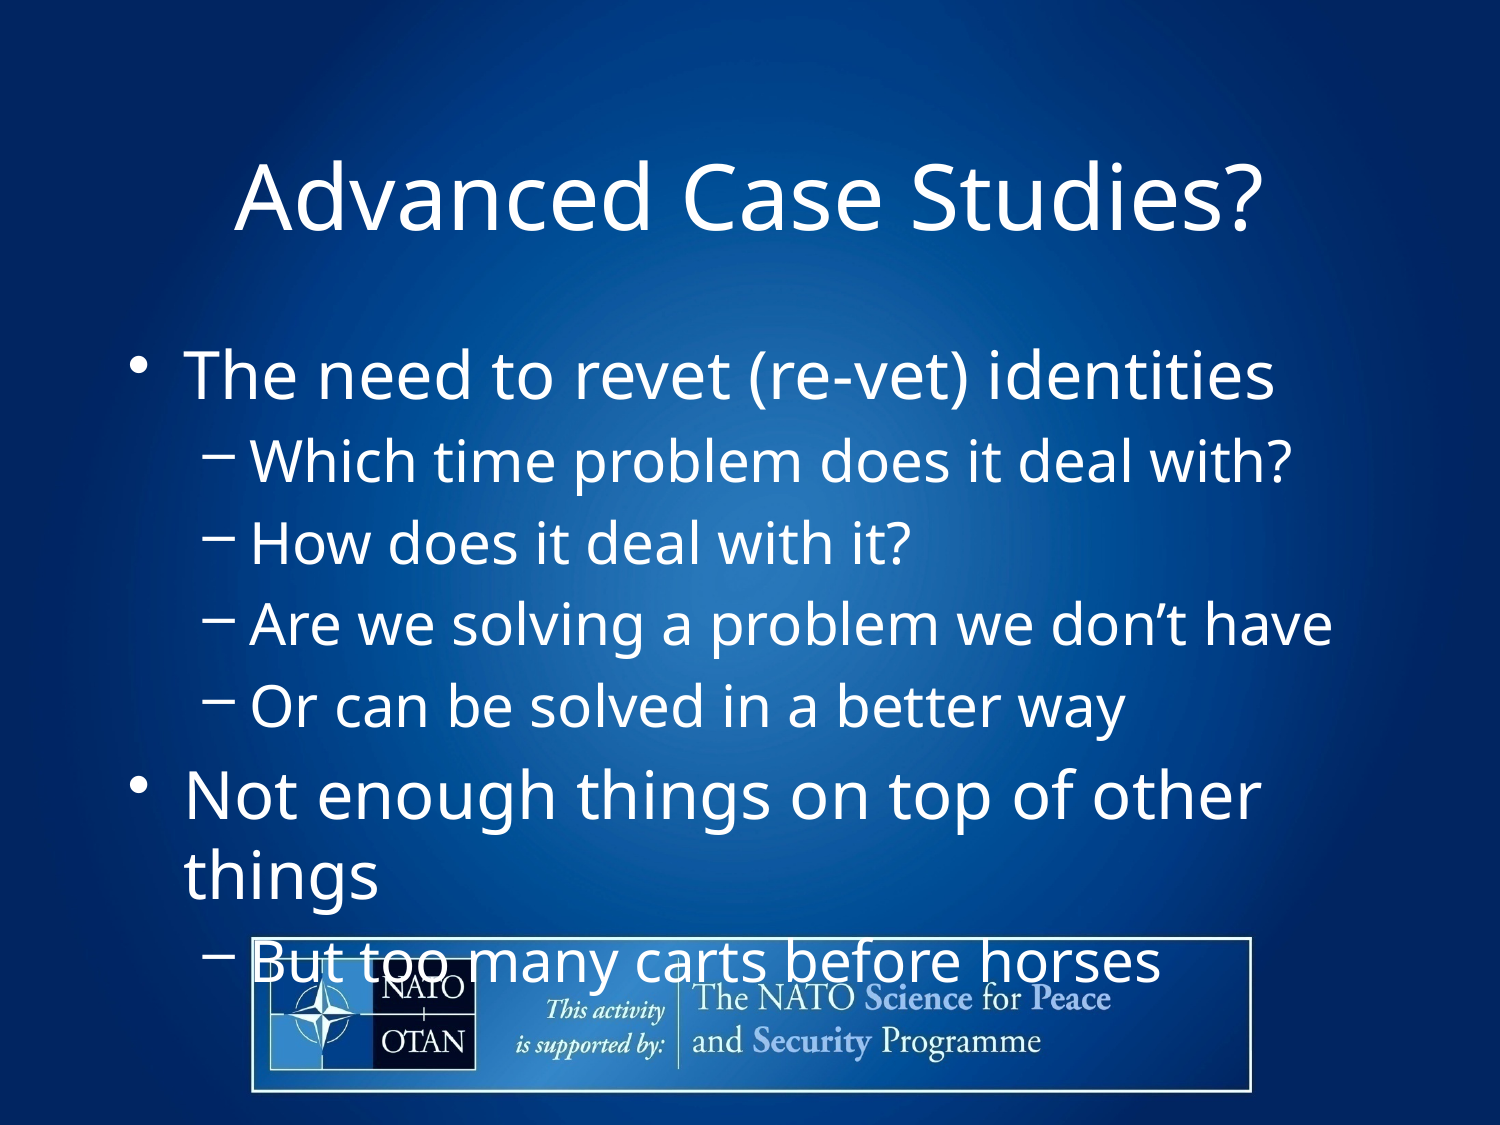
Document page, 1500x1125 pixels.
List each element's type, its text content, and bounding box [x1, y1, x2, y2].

list The need to revet (re-vet) identities Which time problem does it deal with? How does it deal with it? Are we solving a problem we don’t have Or can be solved in a better way Not enough things on top of other things But too many carts before horses [112, 324, 1388, 913]
title Advanced Case Studies? [112, 99, 1388, 288]
picture [0, 0, 1500, 1125]
